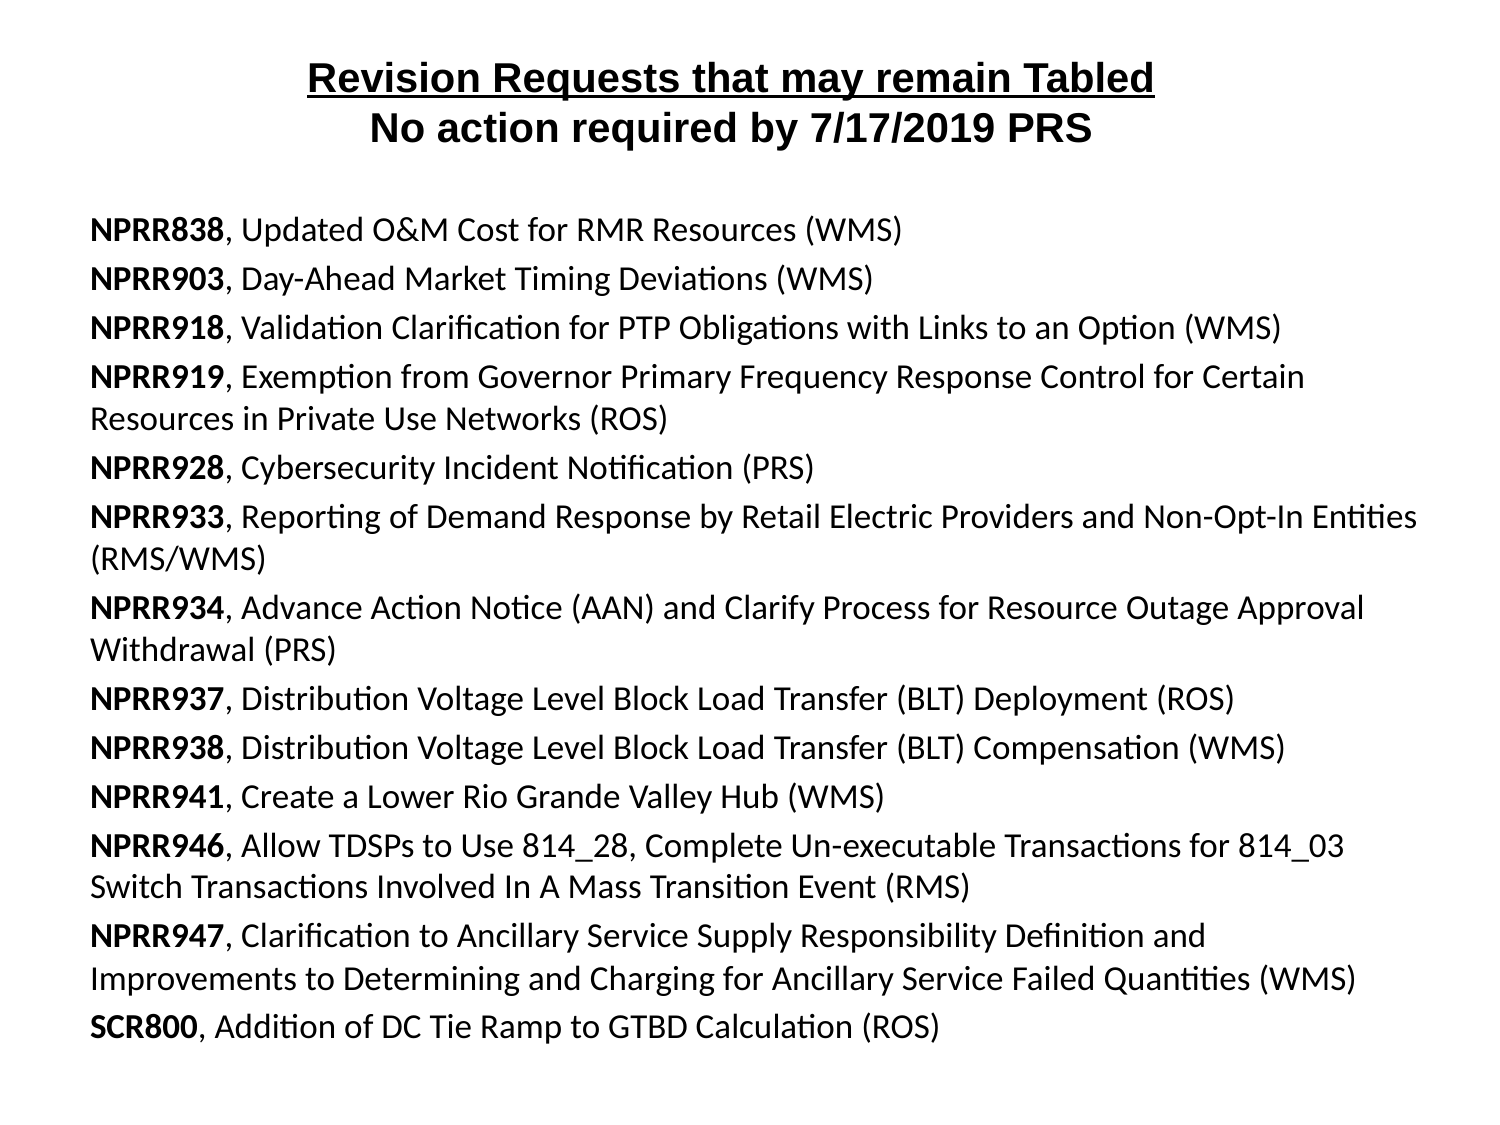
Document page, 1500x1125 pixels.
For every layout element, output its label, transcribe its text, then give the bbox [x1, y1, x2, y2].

title Revision Requests that may remain Tabled No action required by 7/17/2019 PRS [75, 62, 1388, 149]
subtitle NPRR838, Updated O&M Cost for RMR Resources (WMS) NPRR903, Day-Ahead Market Timing Deviations (WMS) NPRR918, Validation Clarification for PTP Obligations with Links to an Option (WMS) NPRR919, Exemption from Governor Primary Frequency Response Control for Certain Resources in Private Use Networks (ROS) NPRR928, Cybersecurity Incident Notification (PRS) NPRR933, Reporting of Demand Response by Retail Electric Providers and Non-Opt-In Entities (RMS/WMS) NPRR934, Advance Action Notice (AAN) and Clarify Process for Resource Outage Approval Withdrawal (PRS) NPRR937, Distribution Voltage Level Block Load Transfer (BLT) Deployment (ROS) NPRR938, Distribution Voltage Level Block Load Transfer (BLT) Compensation (WMS) NPRR941, Create a Lower Rio Grande Valley Hub (WMS) NPRR946, Allow TDSPs to Use 814_28, Complete Un-executable Transactions for 814_03 Switch Transactions Involved In A Mass Transition Event (RMS) NPRR947, Clarification to Ancillary Service Supply Responsibility Definition and Improvements to Determining and Charging for Ancillary Service Failed Quantities (WMS) SCR800, Addition of DC Tie Ramp to GTBD Calculation (ROS) [75, 149, 1438, 1063]
